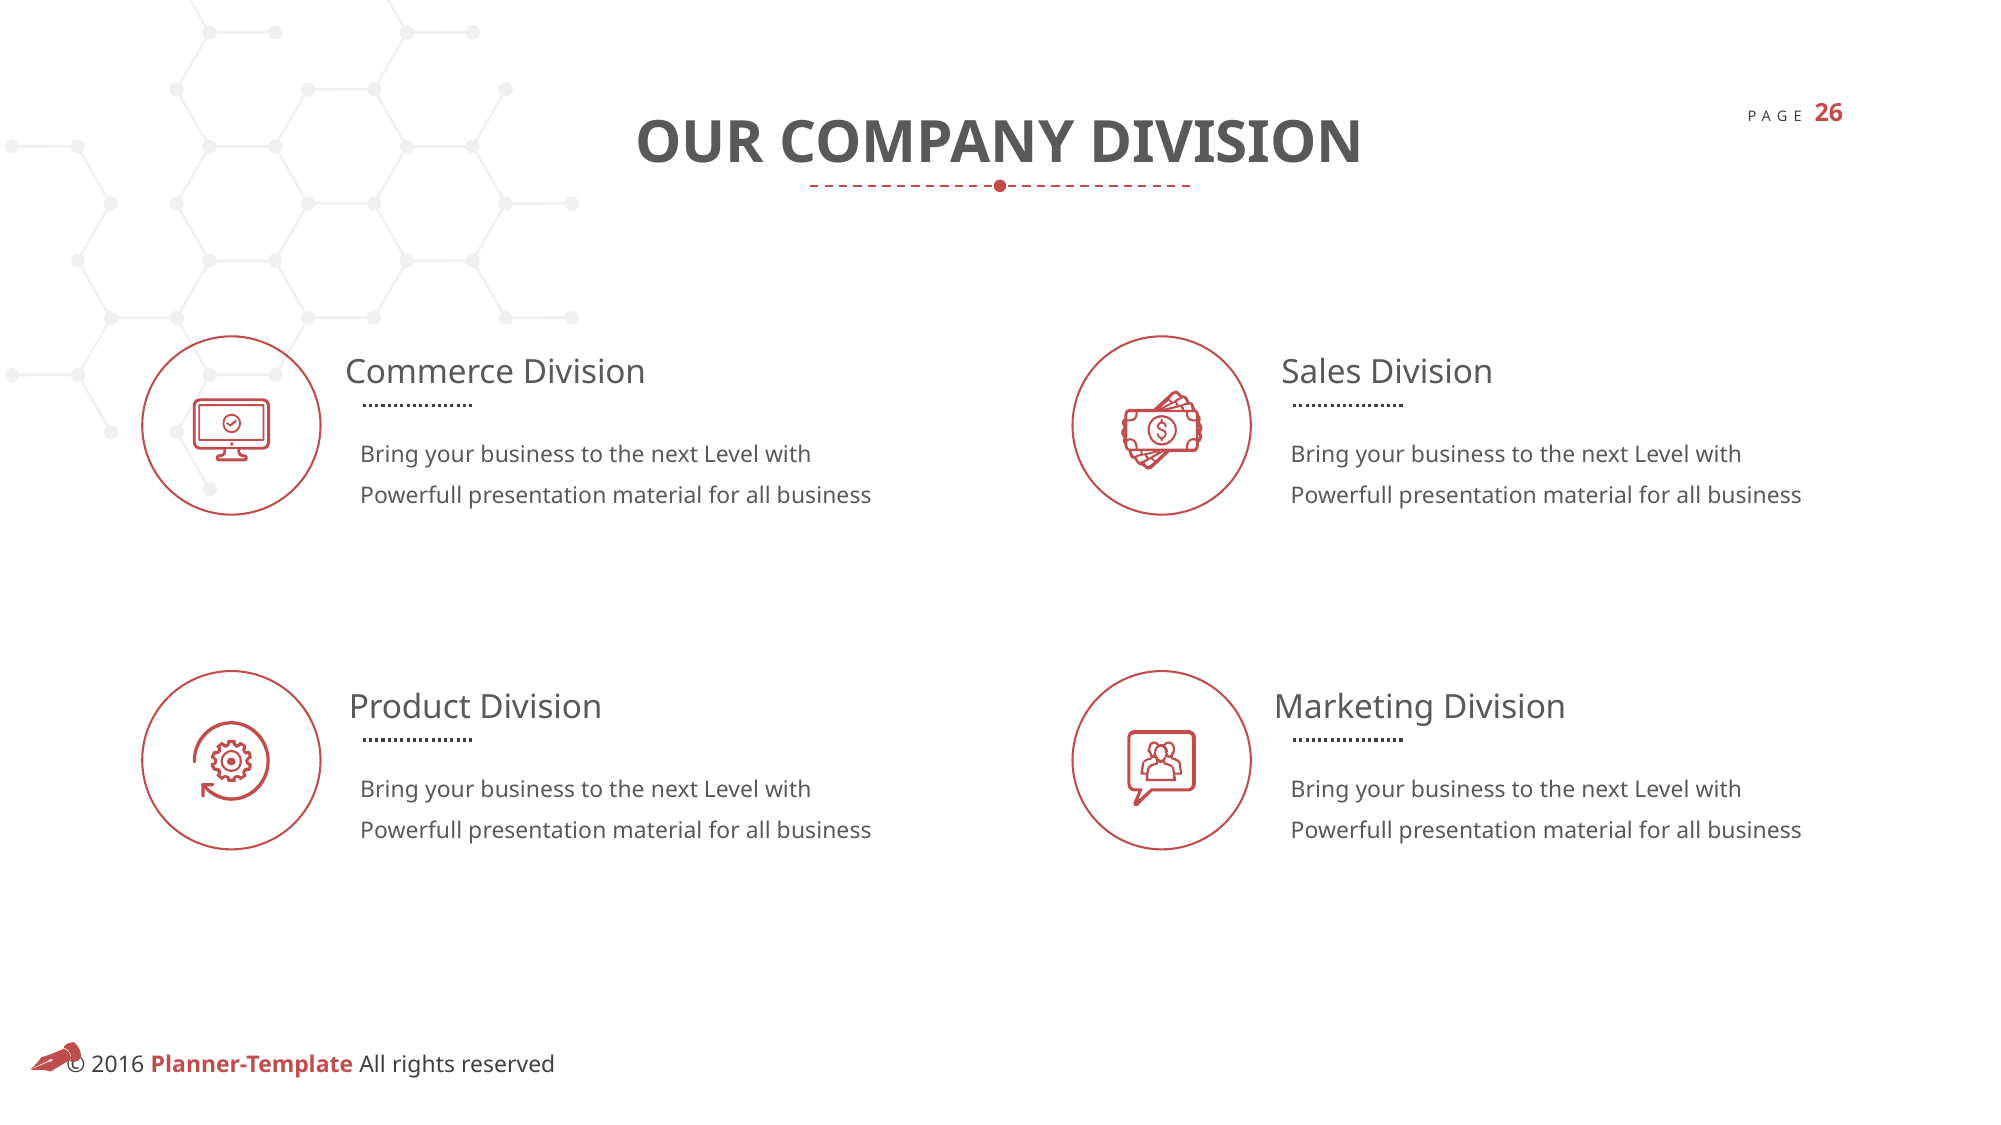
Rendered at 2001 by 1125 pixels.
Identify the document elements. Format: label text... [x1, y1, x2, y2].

text_box [1071, 335, 1252, 516]
text_box [194, 335, 286, 373]
text_box [192, 721, 270, 801]
text_box Commerce Division [330, 343, 662, 398]
text_box Sales Division [1266, 343, 1509, 398]
text_box Product Division [334, 677, 618, 733]
text_box Bring your business to the next Level with Powerfull presentation material for all business [345, 418, 928, 516]
text_box [1127, 730, 1196, 806]
text_box [141, 345, 322, 516]
text_box OUR COMPANY DIVISION [620, 96, 1379, 182]
text_box [1071, 670, 1252, 851]
text_box Marketing Division [1259, 677, 1582, 733]
text_box Bring your business to the next Level with Powerfull presentation material for all business [345, 753, 928, 851]
text_box Bring your business to the next Level with Powerfull presentation material for all business [1275, 418, 1858, 516]
text_box [192, 398, 271, 462]
text_box Bring your business to the next Level with Powerfull presentation material for all business [1275, 753, 1858, 851]
text_box [1121, 390, 1203, 470]
text_box [4, 0, 579, 497]
text_box [141, 670, 322, 851]
